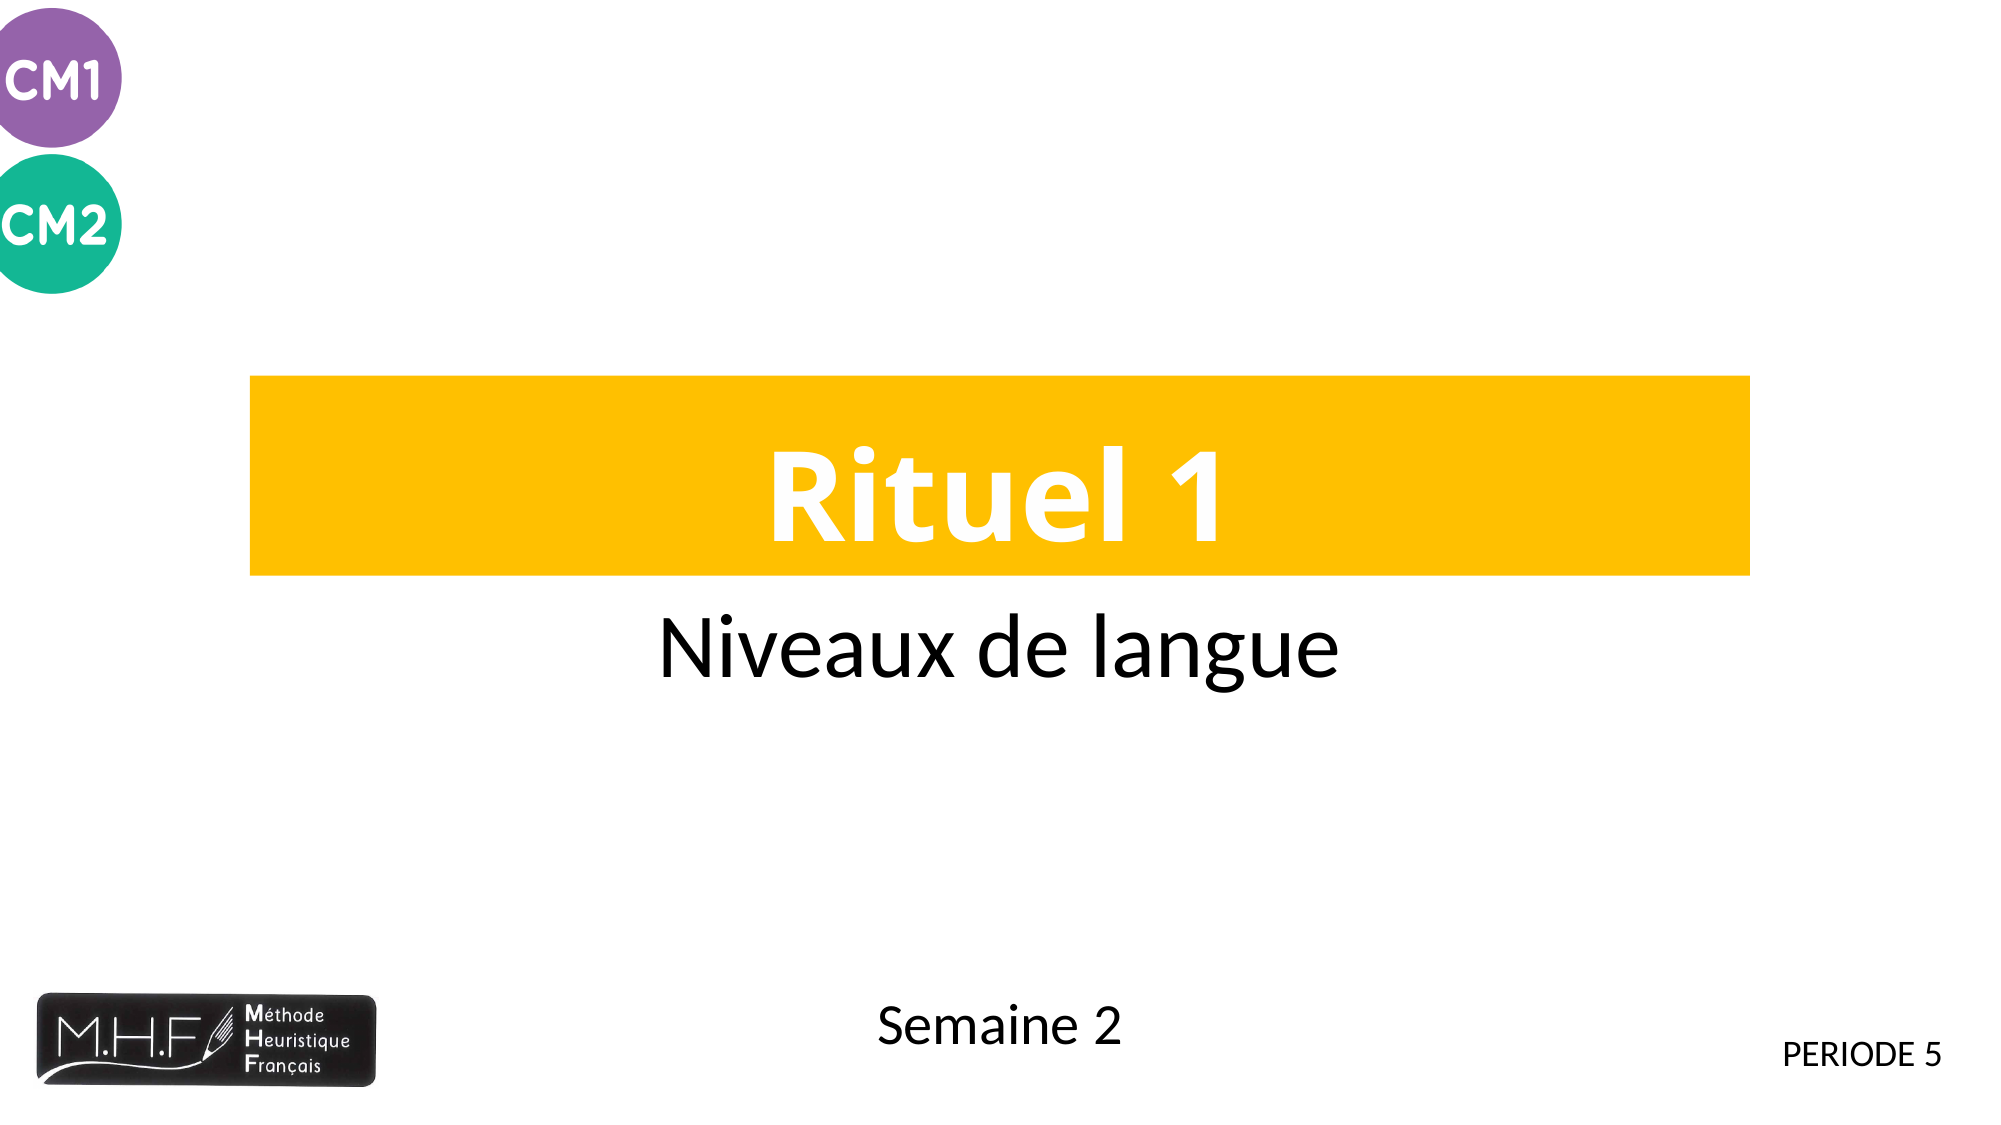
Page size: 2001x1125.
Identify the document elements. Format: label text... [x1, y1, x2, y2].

picture [33, 990, 379, 1089]
subtitle Niveaux de langue [249, 590, 1750, 863]
picture [0, 0, 134, 298]
text_box PERIODE 5 [1750, 1021, 1967, 1082]
title Rituel 1 [249, 375, 1750, 576]
text_box Semaine 2 [249, 987, 1750, 1118]
